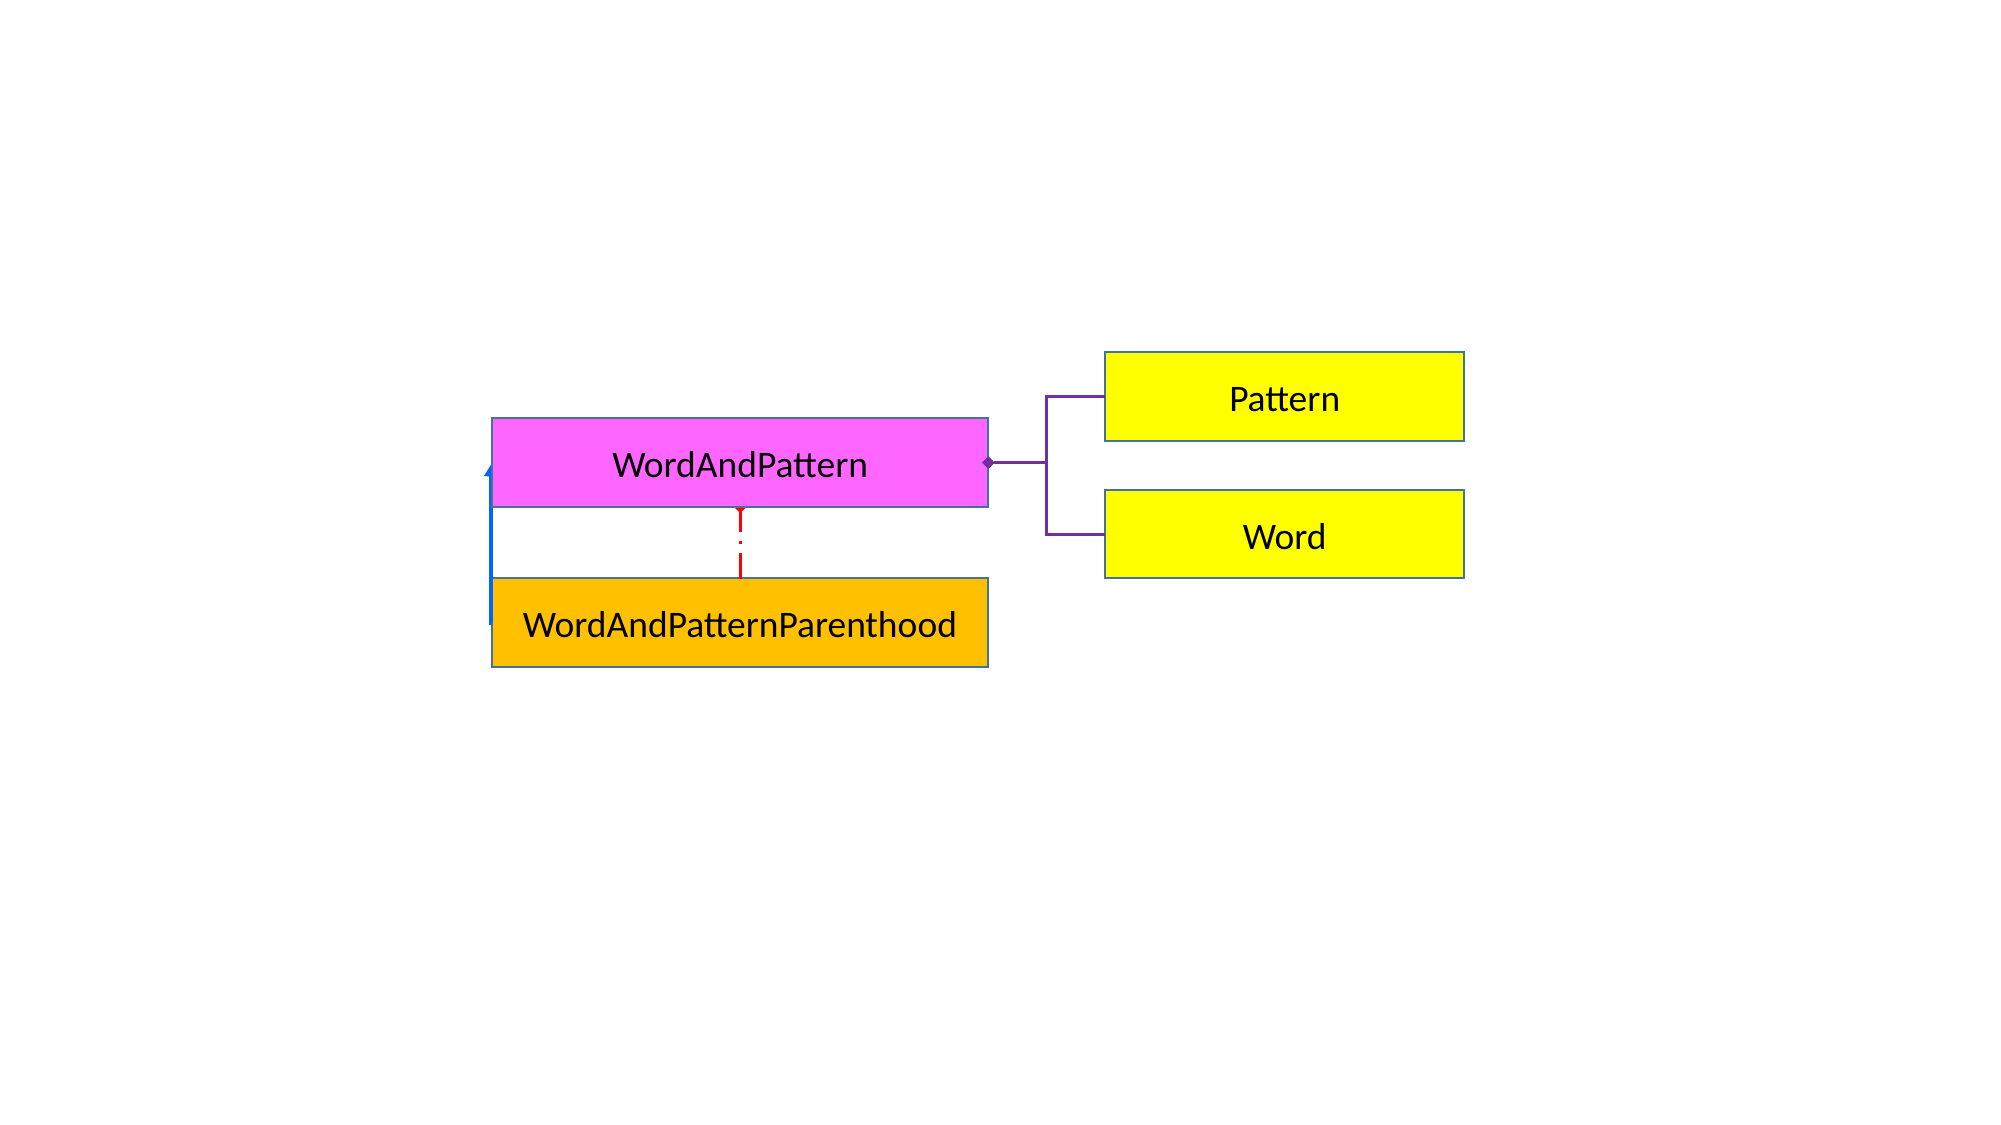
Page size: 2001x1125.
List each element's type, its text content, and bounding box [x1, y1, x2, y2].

text_box WordAndPatternParenthood [491, 577, 989, 668]
text_box WordAndPattern [491, 417, 988, 508]
text_box Word [1104, 489, 1465, 579]
text_box Pattern [1104, 351, 1465, 442]
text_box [988, 462, 1106, 535]
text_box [988, 396, 1106, 462]
